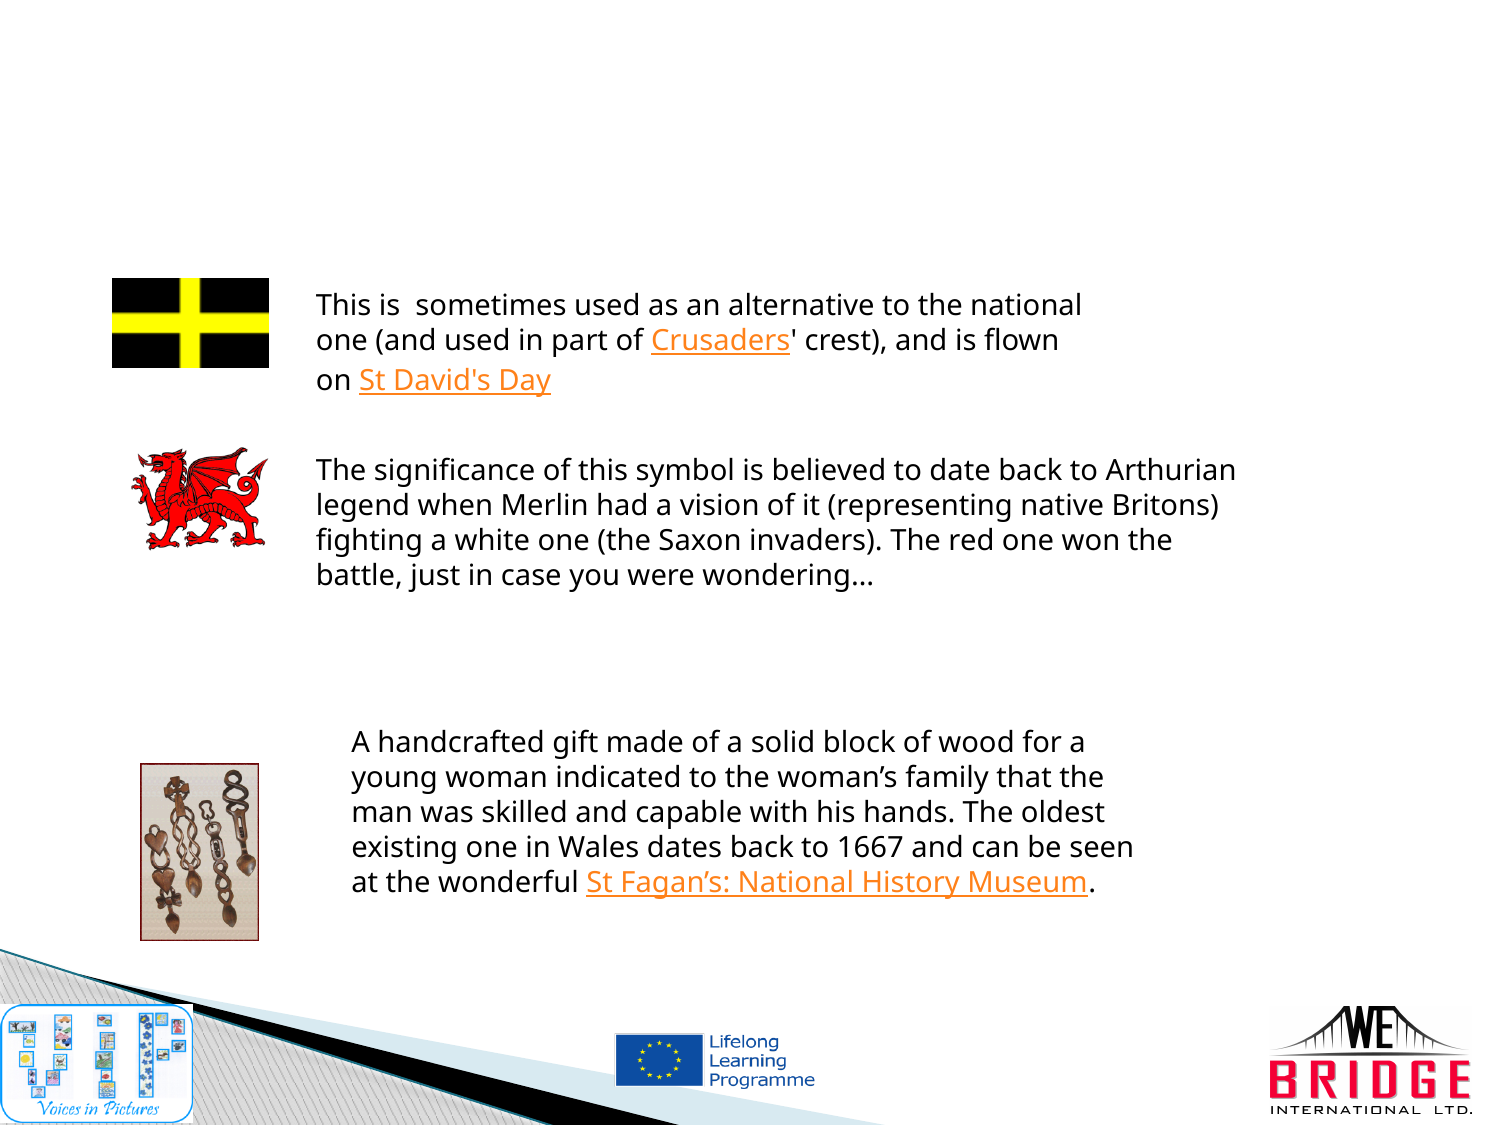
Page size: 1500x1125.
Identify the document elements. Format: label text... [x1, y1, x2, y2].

picture [608, 1027, 833, 1105]
picture [97, 430, 302, 567]
picture [1269, 1006, 1473, 1114]
picture [0, 1004, 193, 1123]
picture [139, 763, 259, 941]
text_box This is sometimes used as an alternative to the national one (and used in part of Crusaders' crest), and is flown on St David's Day [301, 278, 1125, 409]
text_box The significance of this symbol is believed to date back to Arthurian legend when Merlin had a vision of it (representing native Britons) fighting a white one (the Saxon invaders). The red one won the battle, just in case you were wondering… [301, 444, 1258, 599]
text_box A handcrafted gift made of a solid block of wood for a young woman indicated to the woman’s family that the man was skilled and capable with his hands. The oldest existing one in Wales dates back to 1667 and can be seen at the wonderful St Fagan’s: National History Museum. [336, 716, 1176, 911]
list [111, 278, 269, 369]
